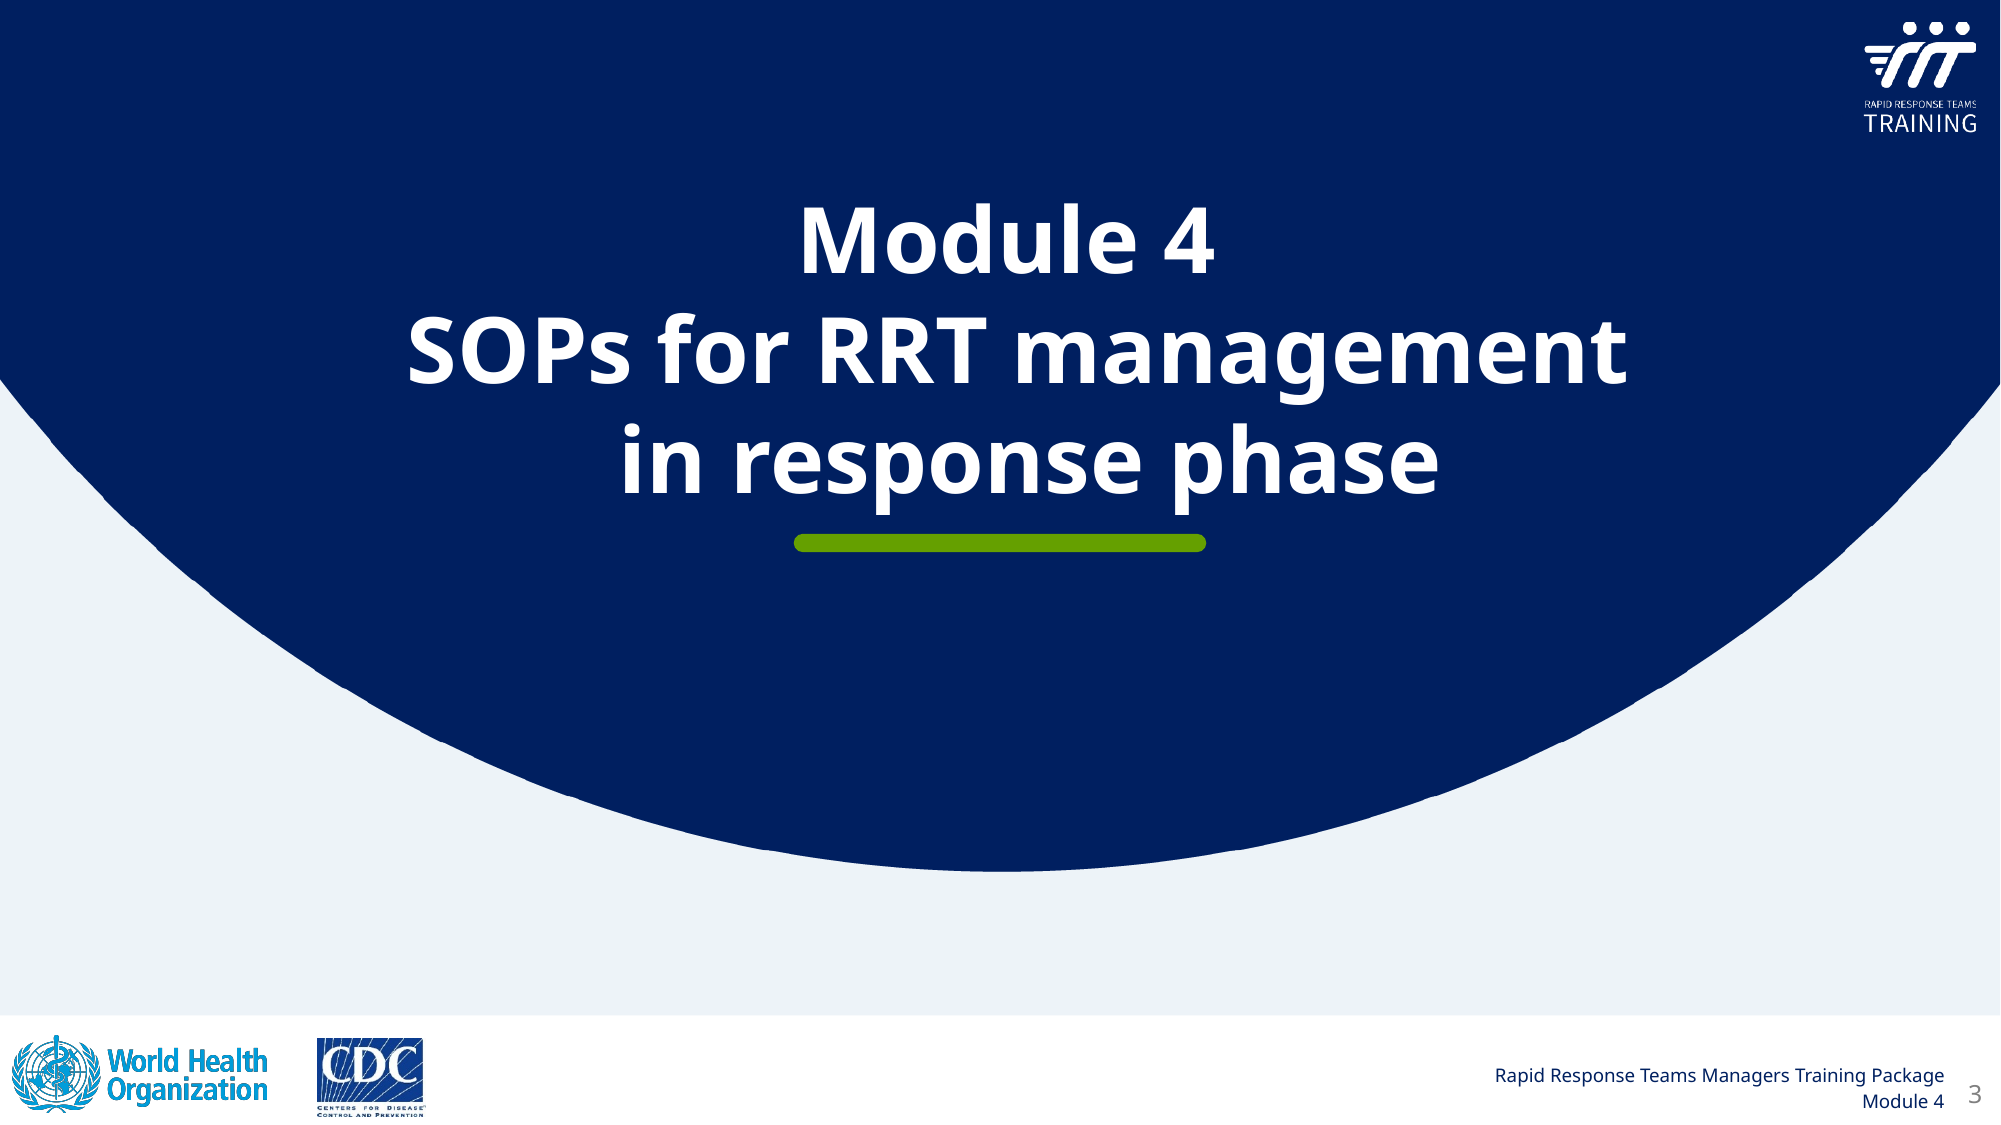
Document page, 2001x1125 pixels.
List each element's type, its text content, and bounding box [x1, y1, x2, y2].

picture [40, 1062, 47, 1070]
picture [59, 1035, 267, 1113]
picture [30, 1083, 37, 1091]
picture [12, 1035, 54, 1068]
picture [71, 1053, 90, 1091]
picture [36, 1088, 78, 1105]
picture [50, 1108, 62, 1113]
text_box [793, 533, 1207, 553]
picture [317, 1038, 426, 1117]
picture [12, 1083, 48, 1113]
picture [34, 1054, 43, 1078]
picture [0, 0, 2001, 904]
slide_number 3 [1953, 1070, 1985, 1124]
picture [46, 1056, 54, 1062]
picture [24, 1054, 36, 1087]
text_box Module 4 SOPs for RRT management in response phase [67, 174, 1970, 630]
picture [22, 1062, 26, 1077]
